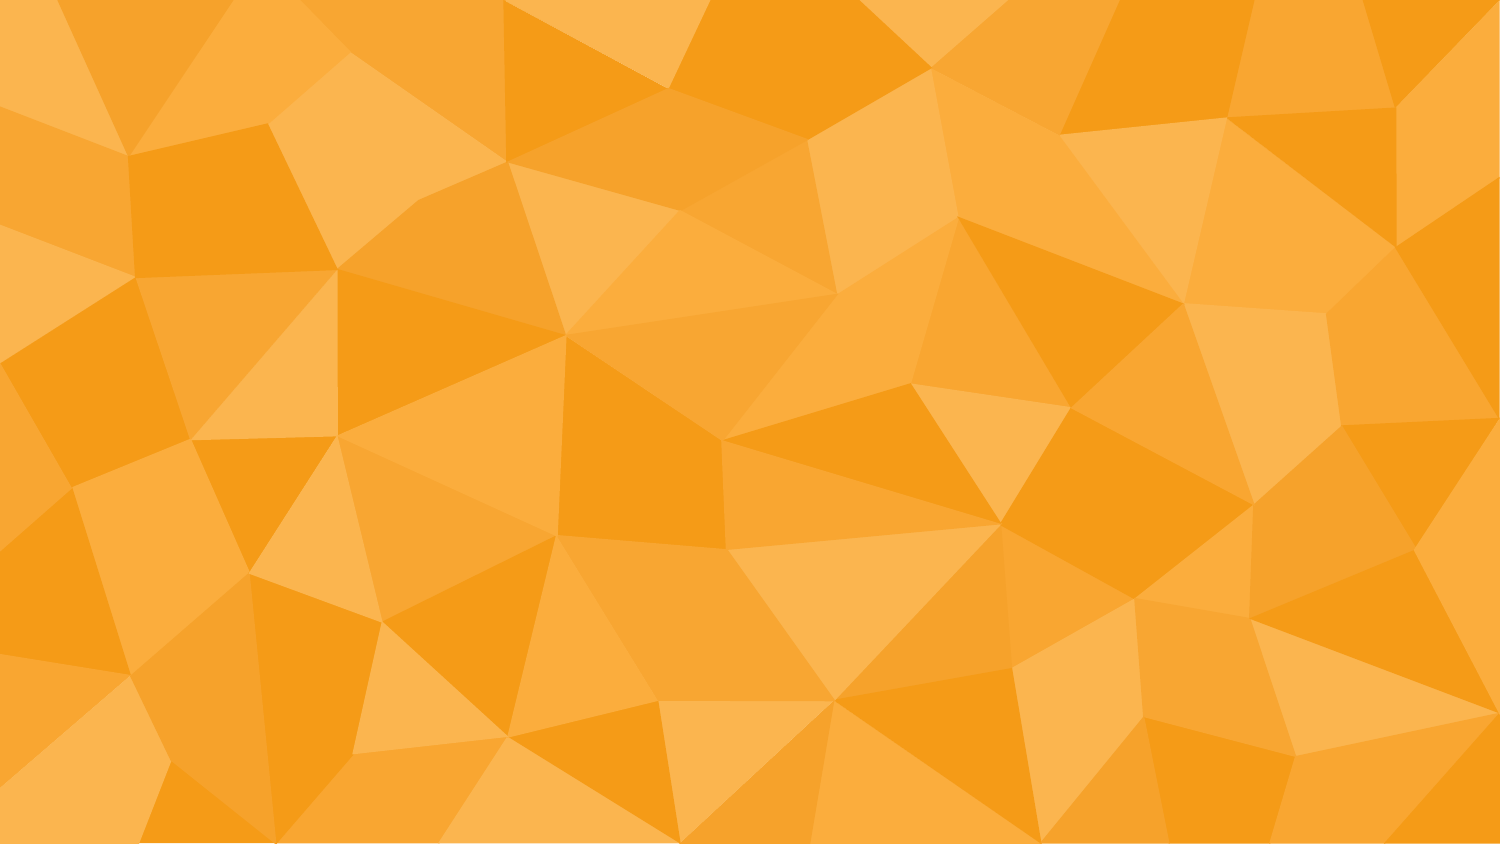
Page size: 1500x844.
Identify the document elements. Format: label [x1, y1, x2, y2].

text_box [0, 0, 1500, 844]
